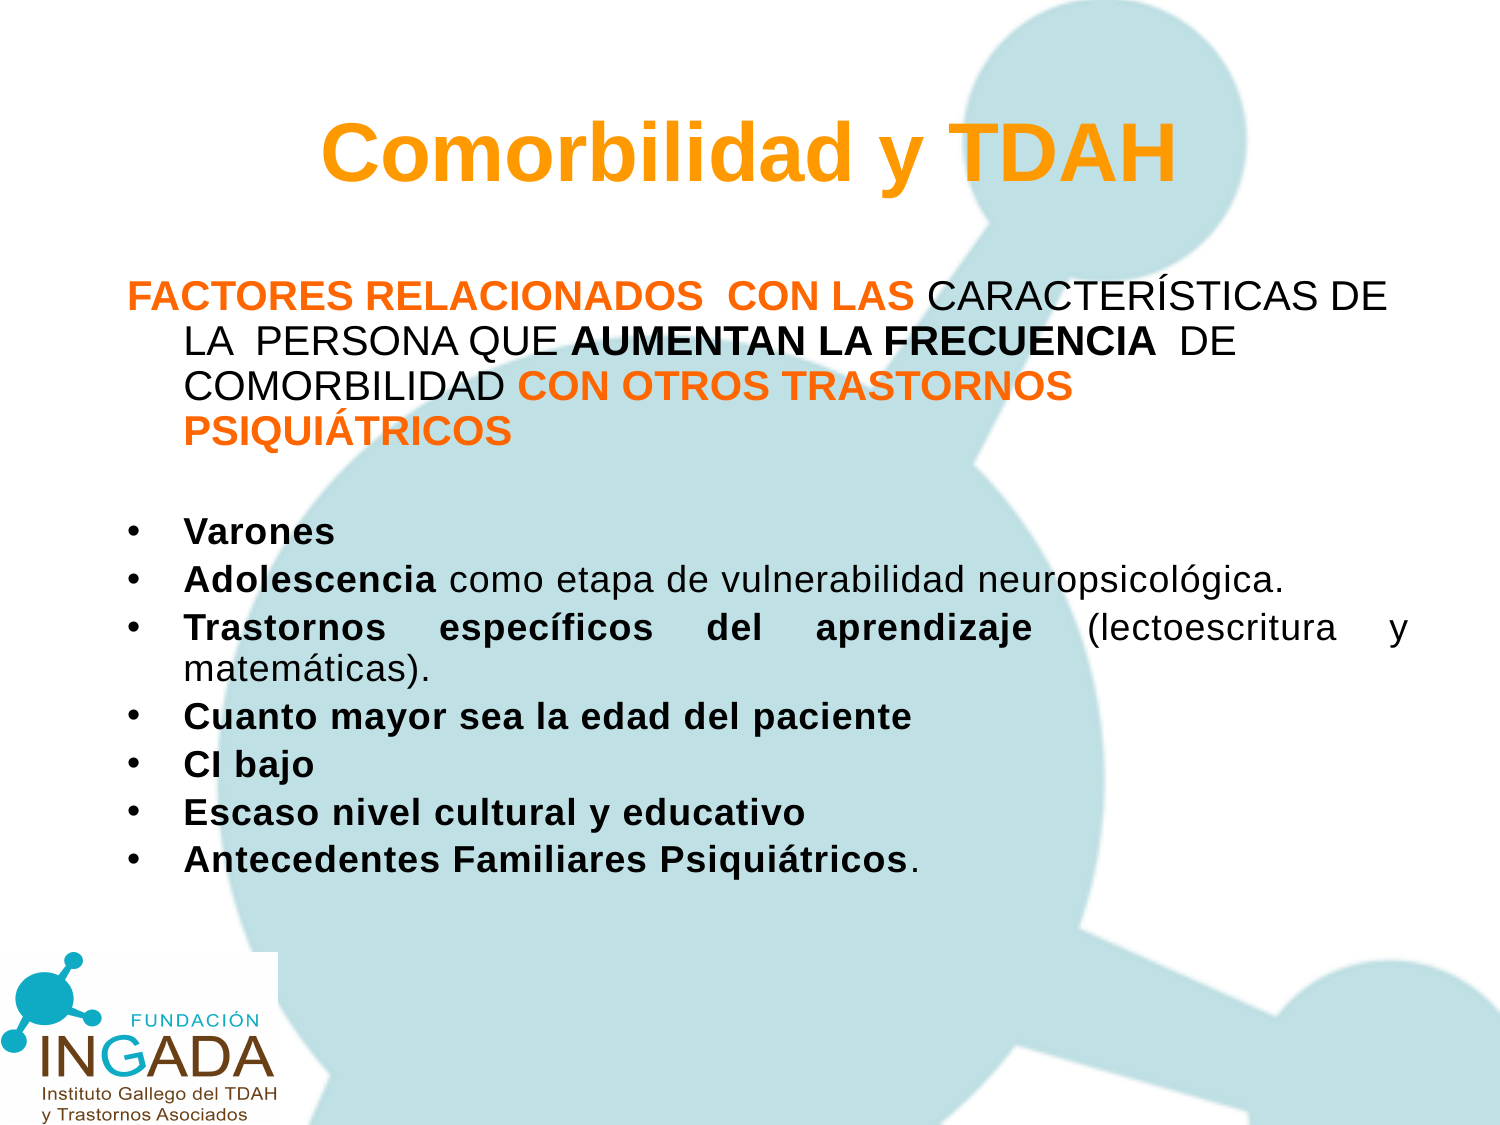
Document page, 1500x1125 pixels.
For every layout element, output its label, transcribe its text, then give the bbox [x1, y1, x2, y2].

picture [1, 952, 278, 1124]
list FACTORES RELACIONADOS CON LAS CARACTERÍSTICAS DE LA PERSONA QUE AUMENTAN LA FRECUENCIA DE COMORBILIDAD CON OTROS TRASTORNOS PSIQUIÁTRICOS Varones Adolescencia como etapa de vulnerabilidad neuropsicológica. Trastornos específicos del aprendizaje (lectoescritura y matemáticas). Cuanto mayor sea la edad del paciente CI bajo Escaso nivel cultural y educativo Antecedentes Familiares Psiquiátricos. [112, 267, 1425, 1019]
text_box Comorbilidad y TDAH [74, 54, 1425, 243]
